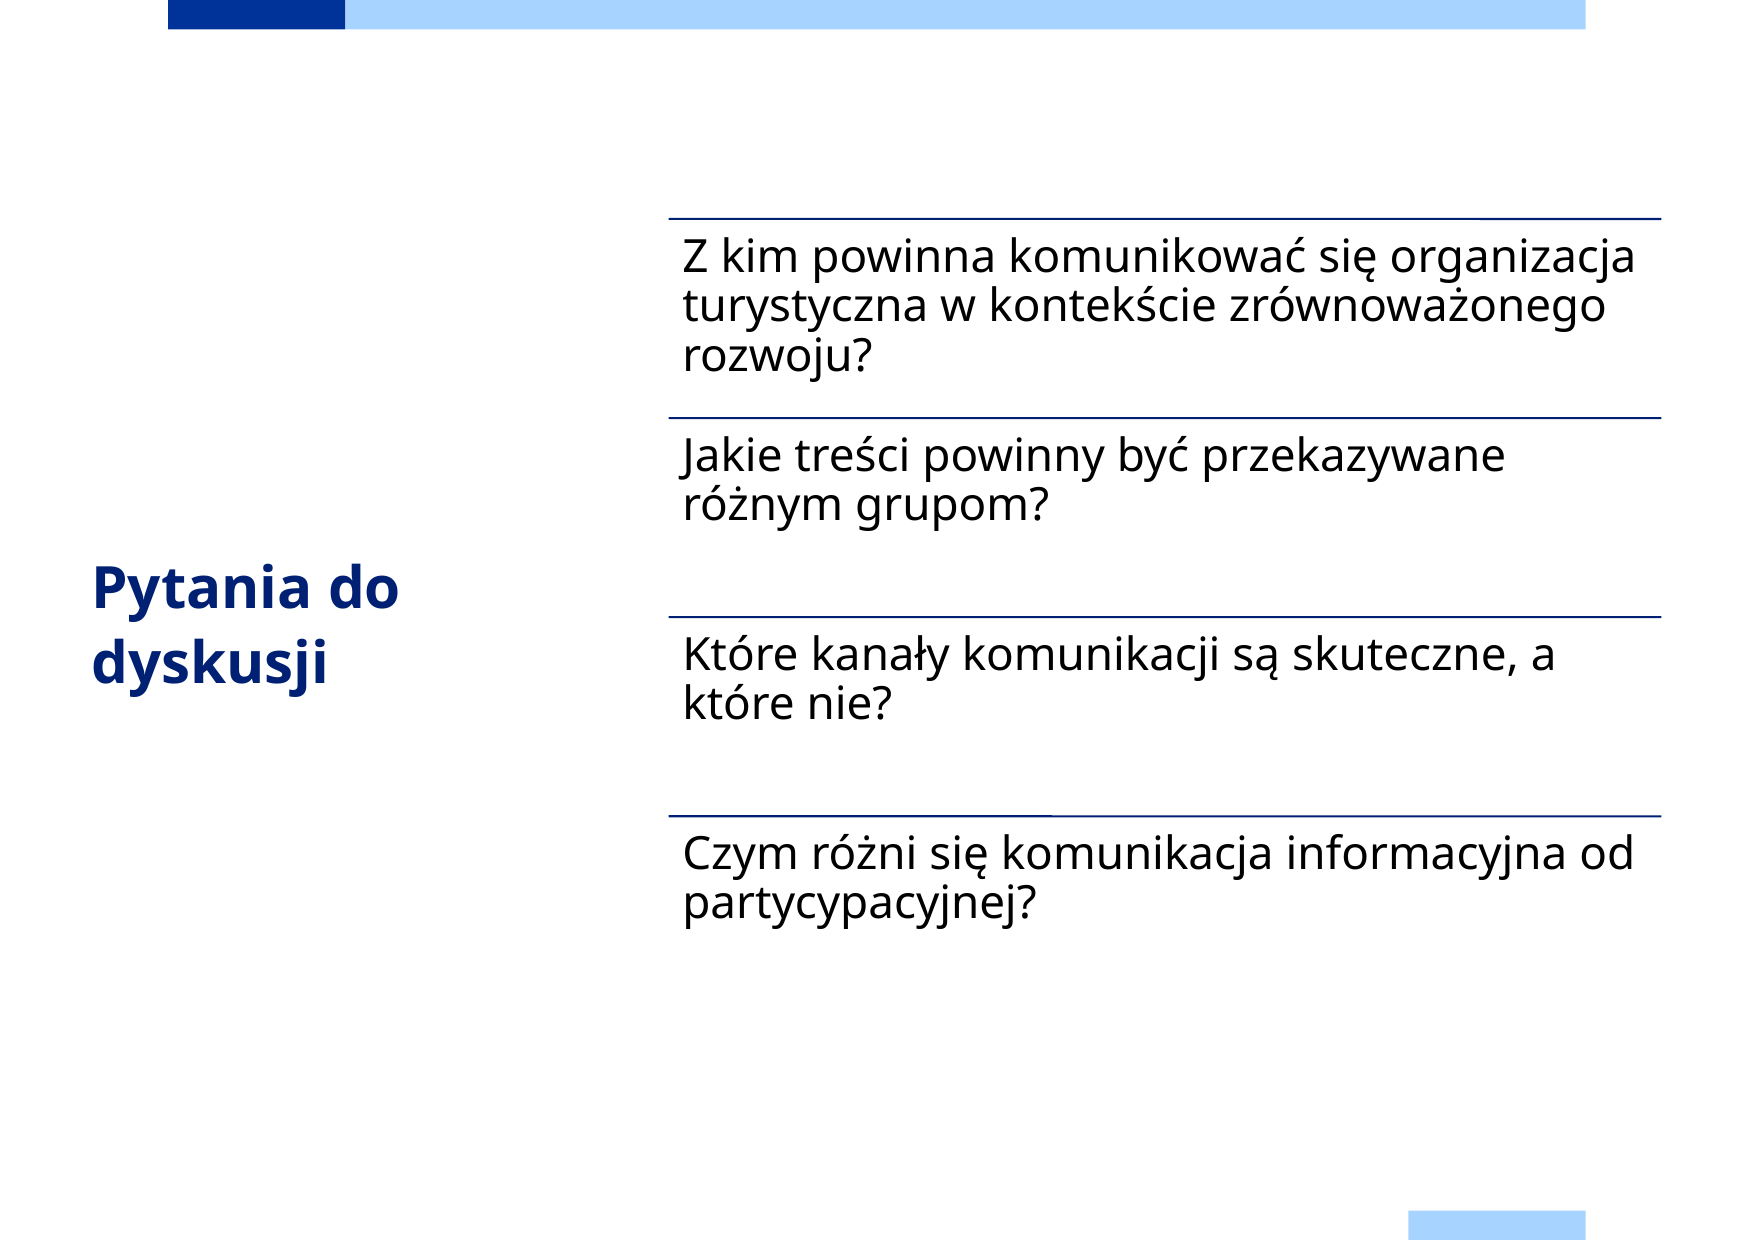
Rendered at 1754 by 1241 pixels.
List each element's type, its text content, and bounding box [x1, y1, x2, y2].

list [668, 218, 1662, 1016]
title Pytania do dyskusji [91, 218, 584, 1023]
